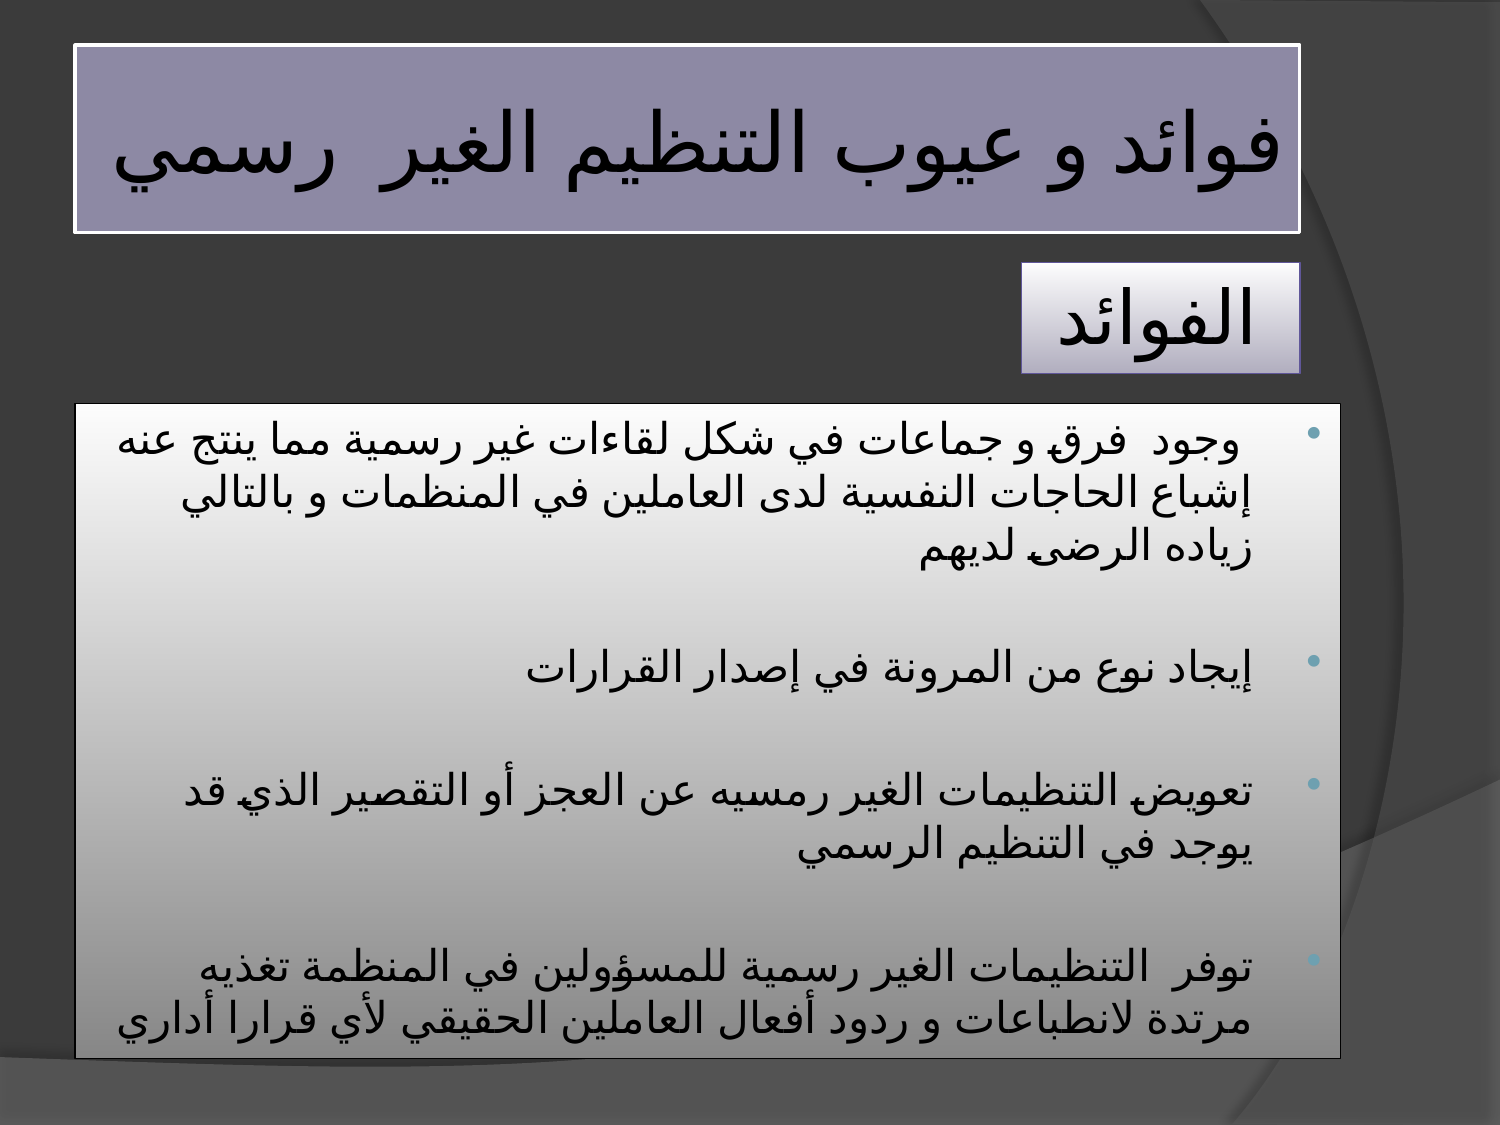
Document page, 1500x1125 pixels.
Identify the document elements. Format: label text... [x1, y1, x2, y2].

list وجود فرق و جماعات في شكل لقاءات غير رسمية مما ينتج عنه إشباع الحاجات النفسية لدى العاملين في المنظمات و بالتالي زياده الرضى لديهم إيجاد نوع من المرونة في إصدار القرارات تعويض التنظيمات الغير رمسيه عن العجز أو التقصير الذي قد يوجد في التنظيم الرسمي توفر التنظيمات الغير رسمية للمسؤولين في المنظمة تغذيه مرتدة لانطباعات و ردود أفعال العاملين الحقيقي لأي قرارا أداري [74, 403, 1341, 1059]
list الفوائد [1021, 262, 1301, 374]
title فوائد و عيوب التنظيم الغير رسمي [73, 43, 1301, 234]
